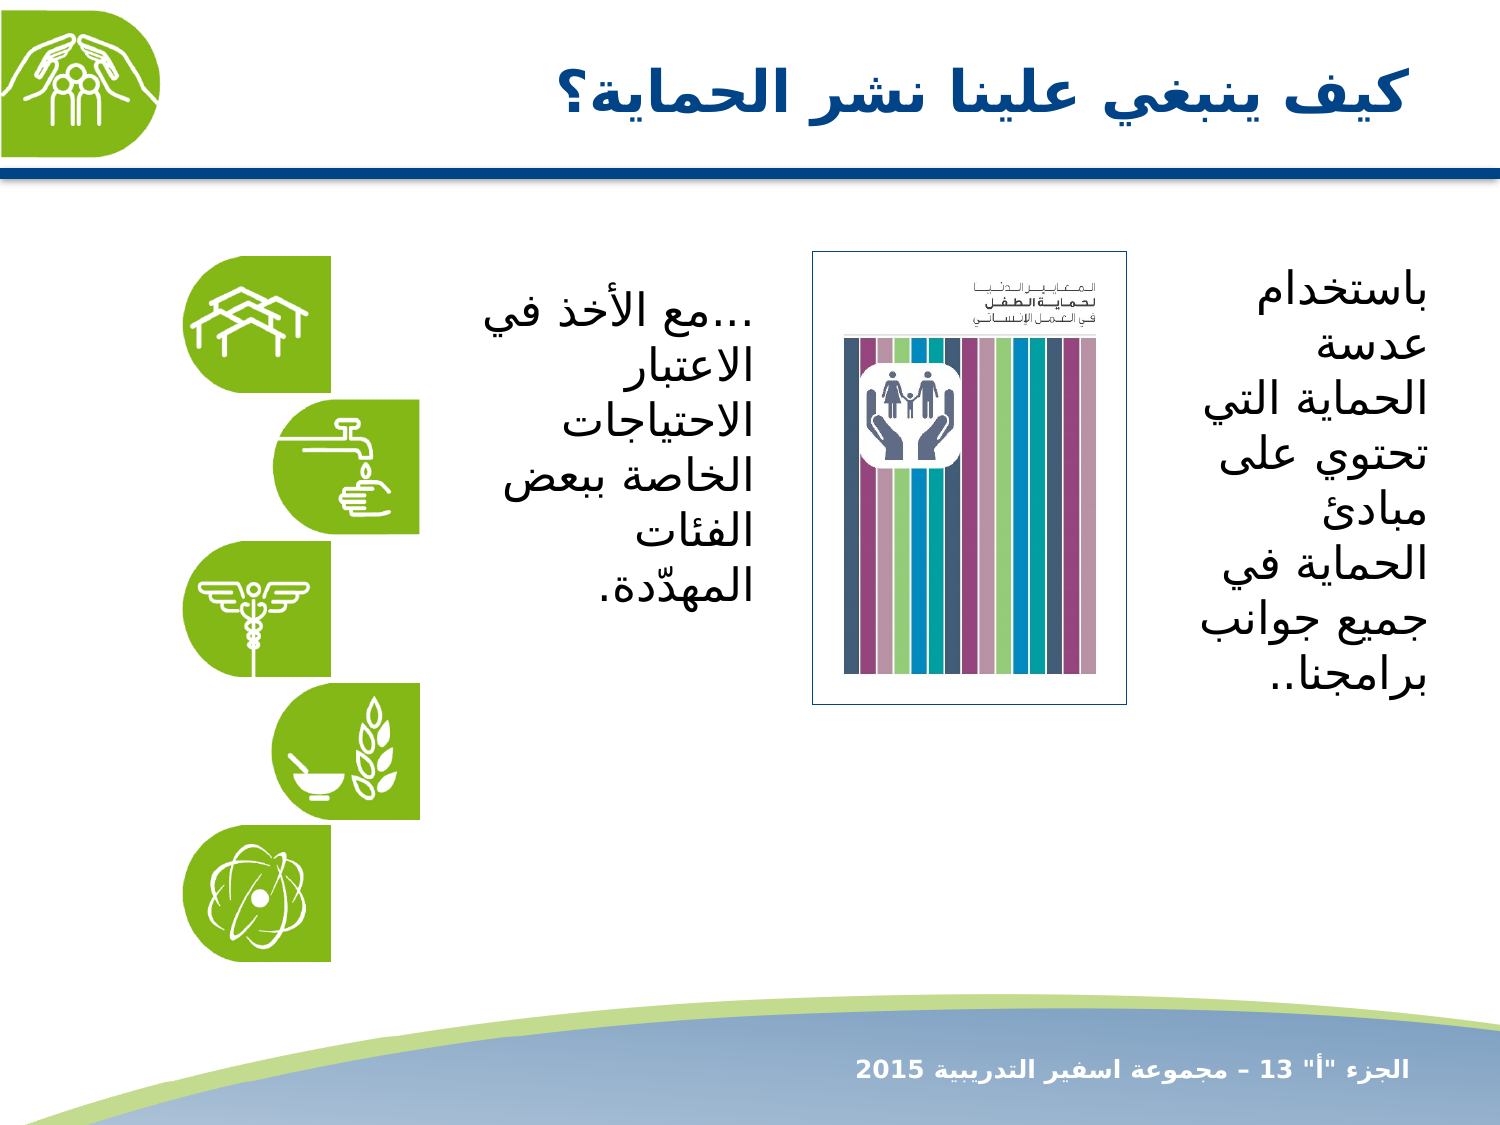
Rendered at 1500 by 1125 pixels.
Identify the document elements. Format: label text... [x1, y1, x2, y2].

footer الجزء "أ" 13 – مجموعة اسفير التدريبية 2015 [679, 1038, 1425, 1099]
text_box [1066, 224, 1338, 1010]
text_box ...مع الأخذ في الاعتبار الاحتياجات الخاصة ببعض الفئات المهدّدة. [463, 273, 770, 619]
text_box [174, 256, 420, 962]
picture [812, 250, 1127, 706]
picture [0, 9, 75, 158]
text_box [481, 619, 752, 1125]
picture [752, 992, 1500, 1125]
title كيف ينبغي علينا نشر الحماية؟ [75, 0, 1425, 178]
picture [0, 992, 481, 1125]
list باستخدام عدسة الحماية التي تحتوي على مبادئ الحماية في جميع جوانب برامجنا.. [1338, 251, 1445, 900]
